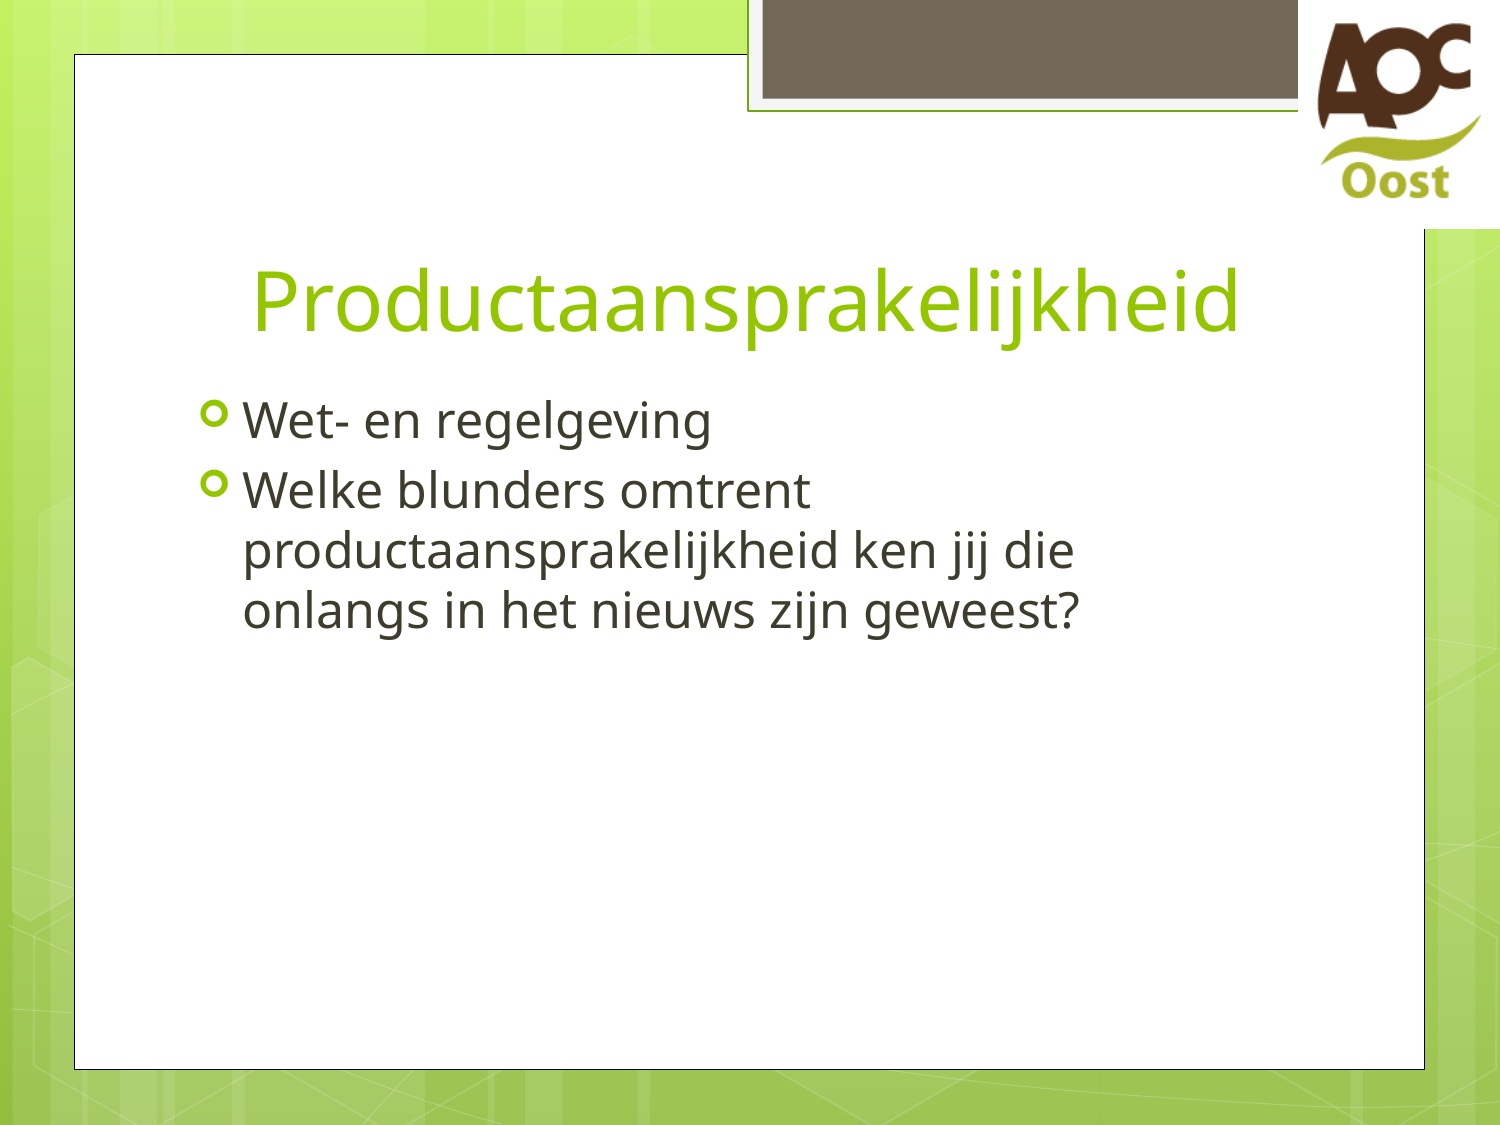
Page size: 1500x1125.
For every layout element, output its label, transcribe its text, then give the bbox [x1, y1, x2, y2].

picture [1298, 0, 1500, 229]
title Productaansprakelijkheid [171, 168, 1324, 357]
list Wet- en regelgeving Welke blunders omtrent productaansprakelijkheid ken jij die onlangs in het nieuws zijn geweest? [171, 381, 1283, 957]
